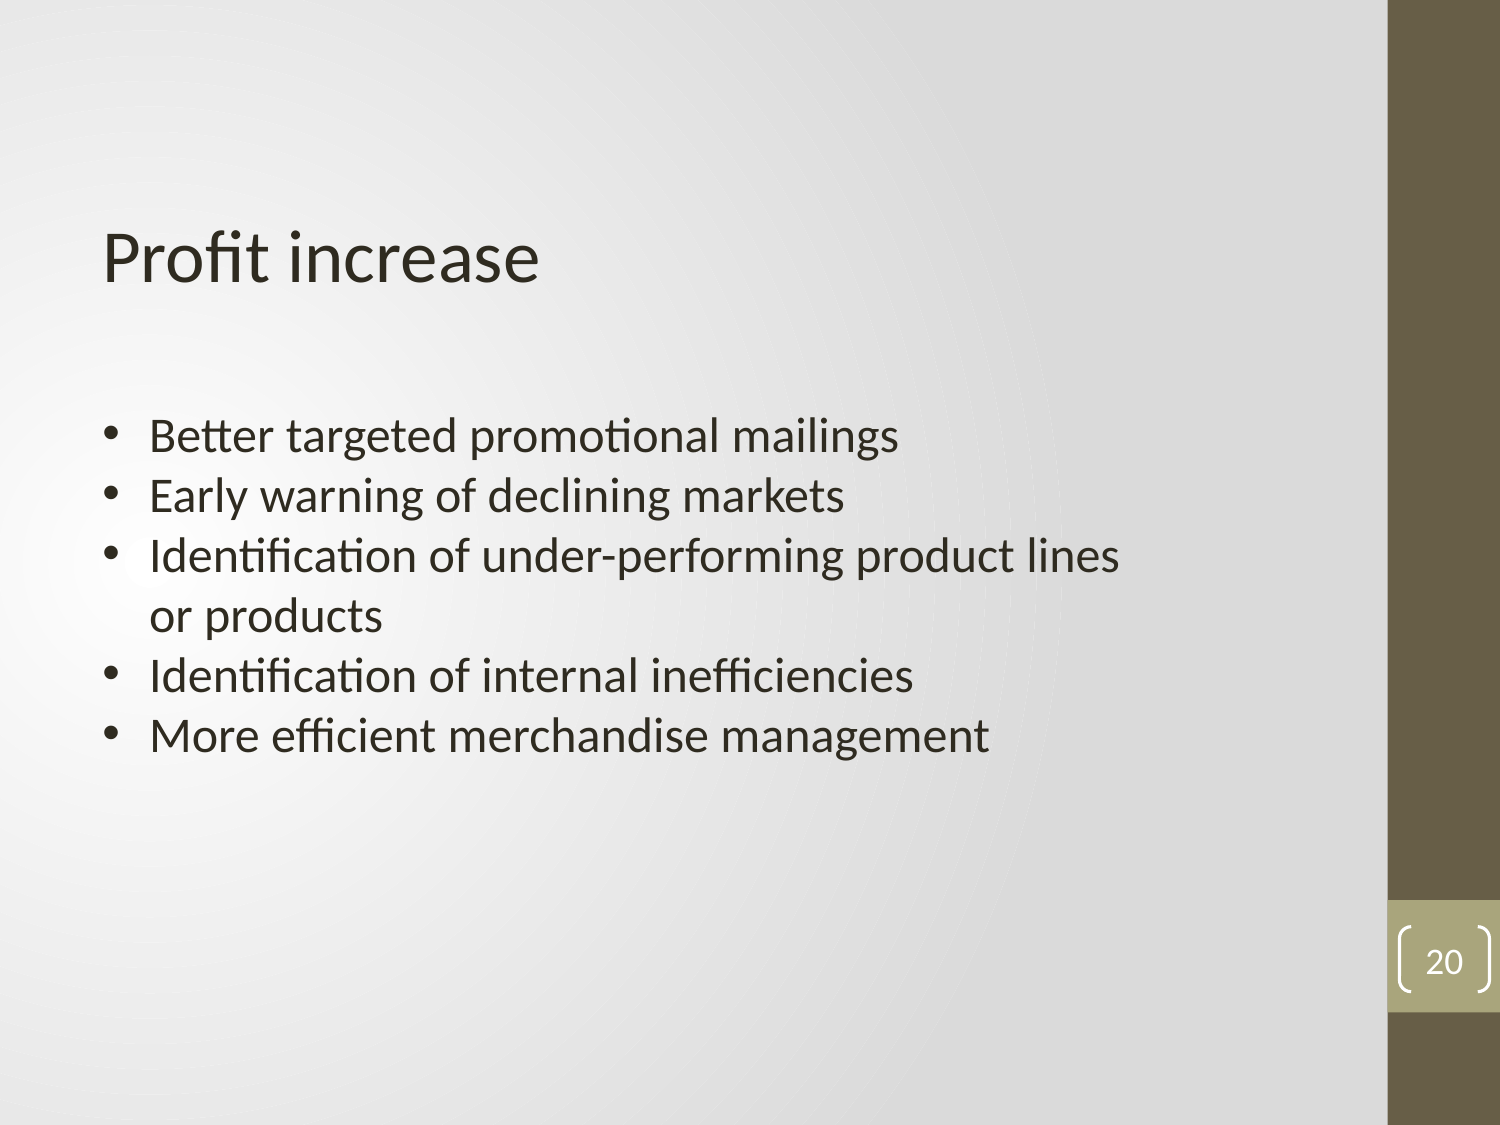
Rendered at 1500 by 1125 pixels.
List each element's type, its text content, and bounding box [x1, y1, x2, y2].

text_box Profit increase Better targeted promotional mailings Early warning of declining markets Identification of under-performing product lines or products Identification of internal inefficiencies More efficient merchandise management [87, 199, 1163, 770]
slide_number 20 [1397, 925, 1492, 994]
